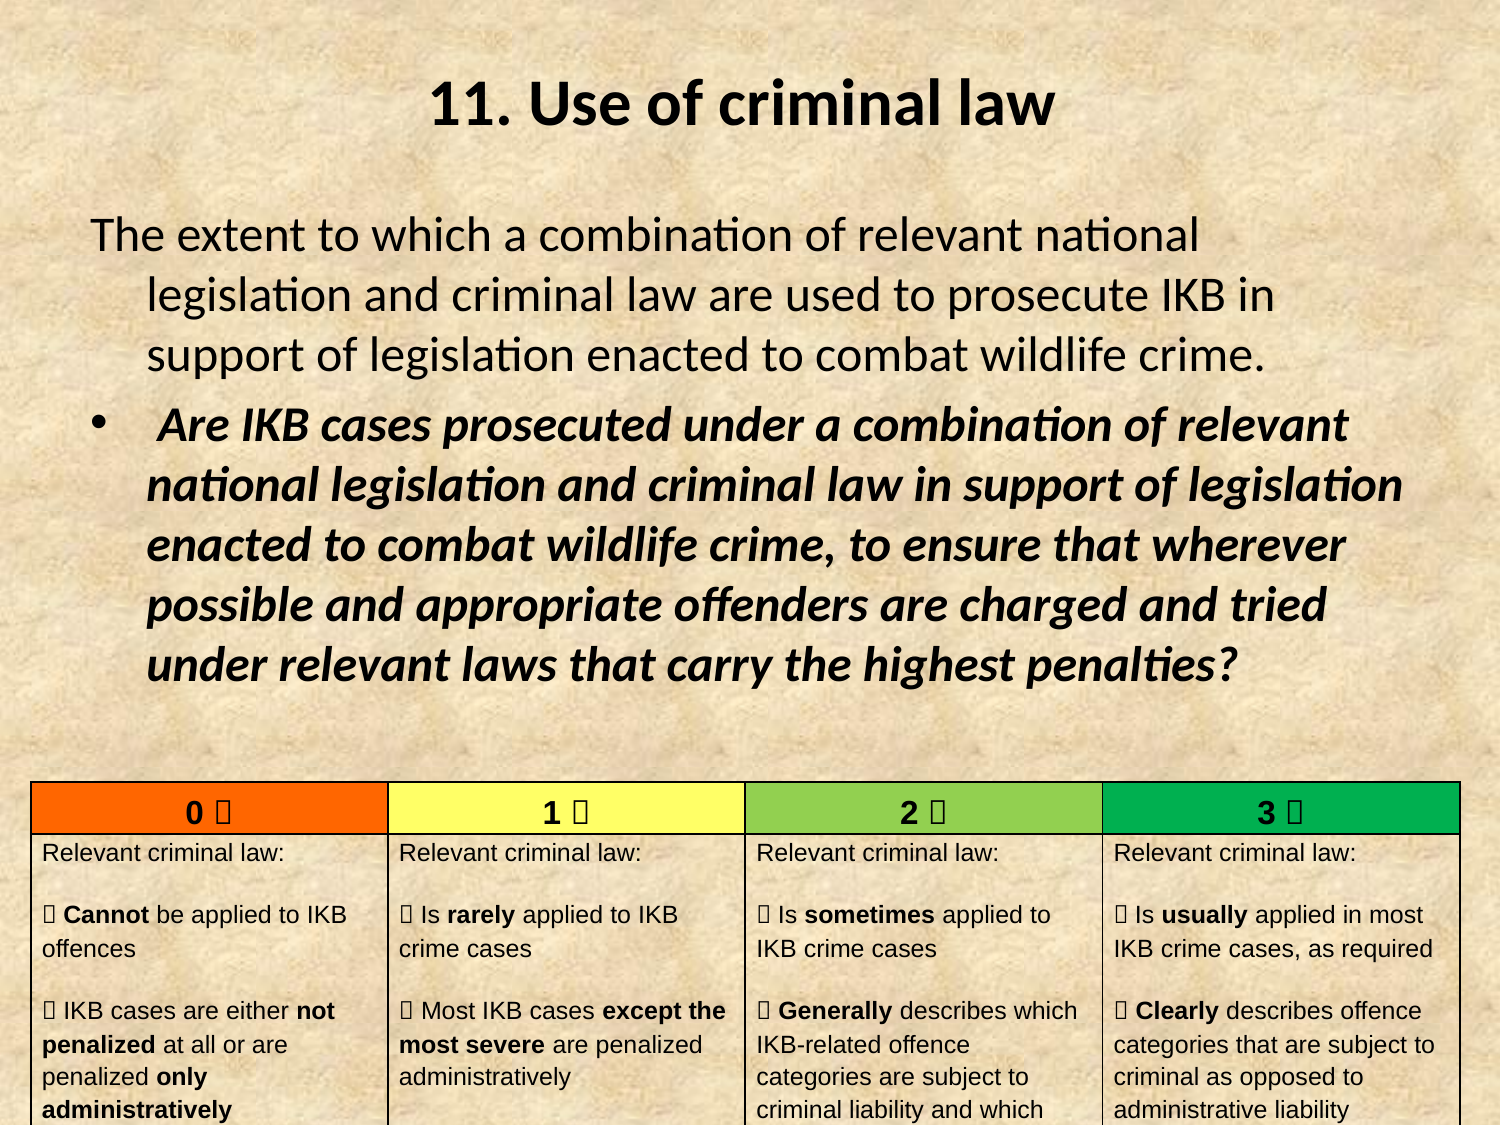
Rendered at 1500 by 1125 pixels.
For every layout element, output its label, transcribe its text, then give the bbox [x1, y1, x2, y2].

table_cell Relevant criminal law: 􀜆 Cannot be applied to IKB offences 􀜆 IKB cases are either not penalized at all or are penalized only administratively [32, 835, 387, 1125]
table_header 2 􀜆 [746, 783, 1102, 833]
title 11. Use of criminal law [75, 45, 1425, 193]
table_cell Relevant criminal law: 􀜆 Is rarely applied to IKB crime cases 􀜆 Most IKB cases except the most severe are penalized administratively 􀜆 Wherever criminal law is evoked in the most severe IKB cases, this usually stems from laws unrelated to wildlife conservation, such as arms control or public safety laws [389, 835, 744, 1125]
table_cell Relevant criminal law: 􀜆 Is usually applied in most IKB crime cases, as required 􀜆 Clearly describes offence categories that are subject to criminal as opposed to administrative liability 􀜆 Is supported by mechanisms that harmonize wildlife and other key domestic legislation such as criminal law [1103, 835, 1459, 1125]
table_header 3 􀜆 [1103, 783, 1459, 833]
table_header 1 􀜆 [389, 783, 744, 833]
table_cell Relevant criminal law: 􀜆 Is sometimes applied to IKB crime cases 􀜆 Generally describes which IKB-related offence categories are subject to criminal liability and which categories are subject to administrative sanctions [746, 835, 1102, 1125]
list The extent to which a combination of relevant national legislation and criminal law are used to prosecute IKB in support of legislation enacted to combat wildlife crime. Are IKB cases prosecuted under a combination of relevant national legislation and criminal law in support of legislation enacted to combat wildlife crime, to ensure that wherever possible and appropriate offenders are charged and tried under relevant laws that carry the highest penalties? [75, 193, 1425, 764]
table_header 0 􀜆 [32, 783, 387, 833]
picture [0, 0, 1500, 1125]
